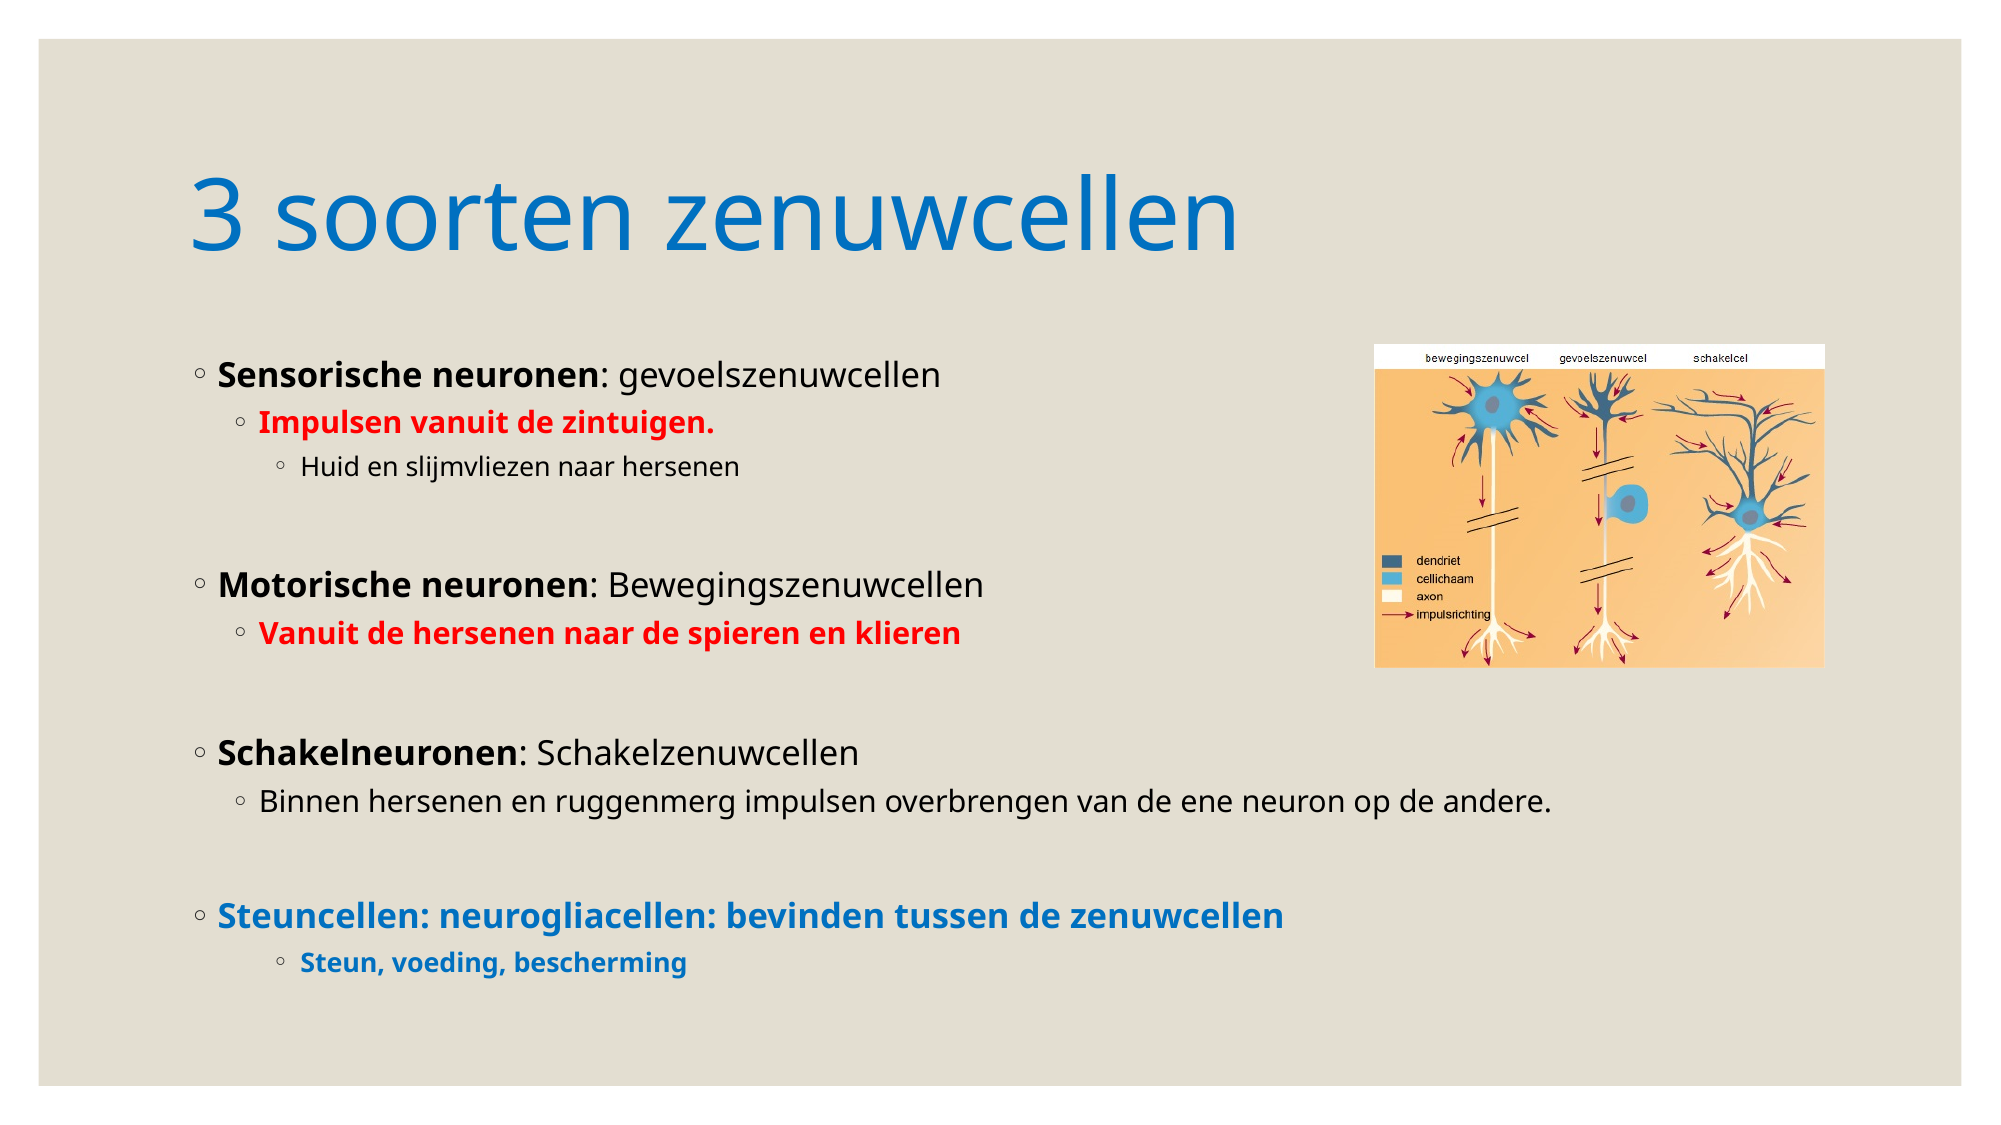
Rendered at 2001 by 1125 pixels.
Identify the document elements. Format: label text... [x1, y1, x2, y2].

picture [1374, 344, 1825, 668]
list Sensorische neuronen: gevoelszenuwcellen Impulsen vanuit de zintuigen. Huid en slijmvliezen naar hersenen Motorische neuronen: Bewegingszenuwcellen Vanuit de hersenen naar de spieren en klieren Schakelneuronen: Schakelzenuwcellen Binnen hersenen en ruggenmerg impulsen overbrengen van de ene neuron op de andere. Steuncellen: neurogliacellen: bevinden tussen de zenuwcellen Steun, voeding, bescherming [174, 345, 1825, 990]
title 3 soorten zenuwcellen [174, 105, 1825, 331]
